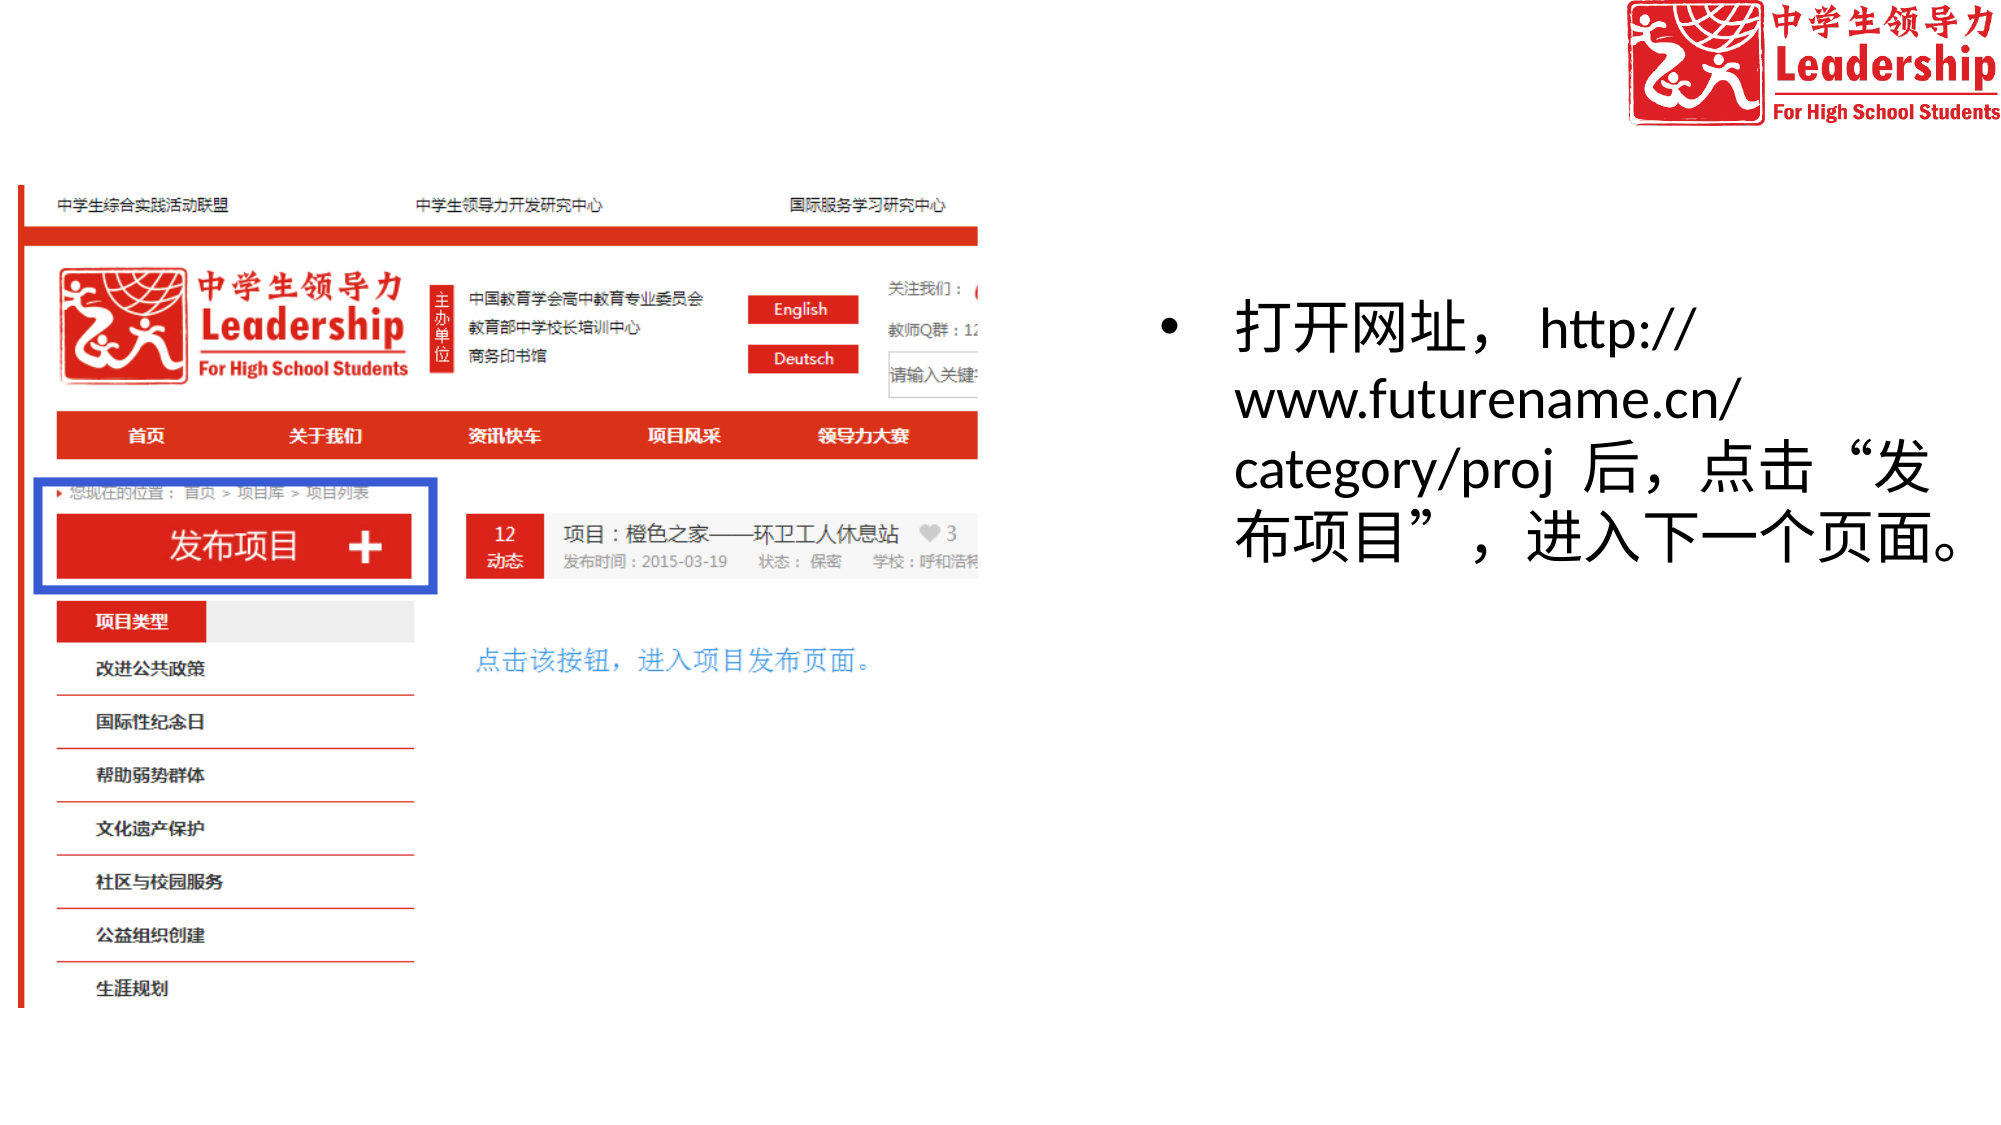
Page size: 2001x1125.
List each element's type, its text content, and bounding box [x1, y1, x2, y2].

picture [1627, 0, 2000, 126]
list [18, 185, 978, 1008]
text_box 打开网址，http://www.futurename.cn/category/proj 后，点击“发布项目”，进入下一个页面。 [1144, 283, 1965, 578]
